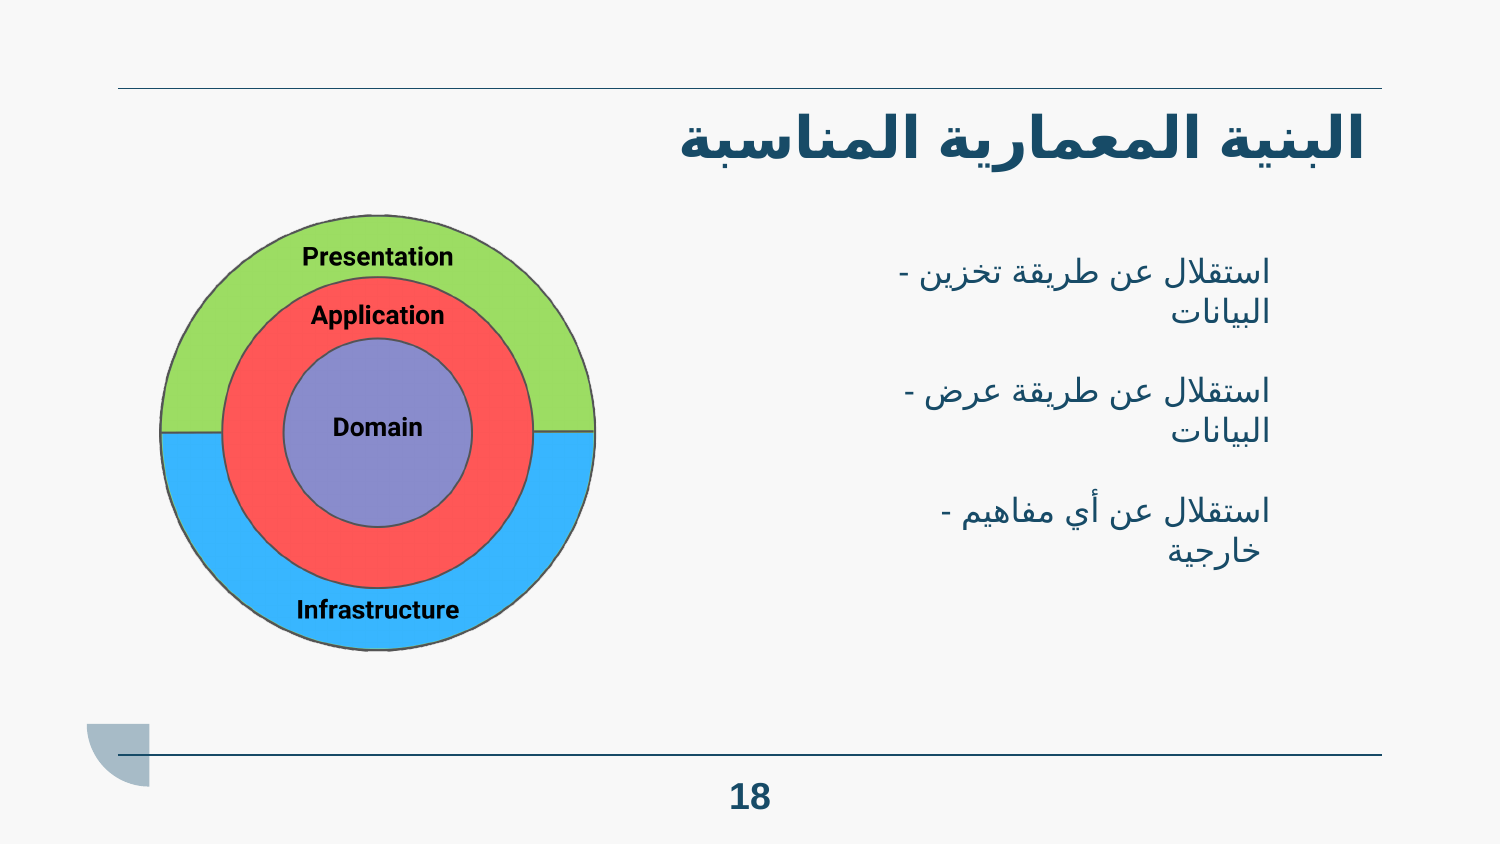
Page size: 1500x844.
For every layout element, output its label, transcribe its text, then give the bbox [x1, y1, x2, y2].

text_box - استقلال عن طريقة تخزين البيانات - استقلال عن طريقة عرض البيانات - استقلال عن أي مفاهيم خارجية [845, 242, 1286, 657]
picture [0, 172, 839, 693]
title البنية المعمارية المناسبة [118, 85, 1382, 170]
text_box 18 [698, 758, 801, 831]
